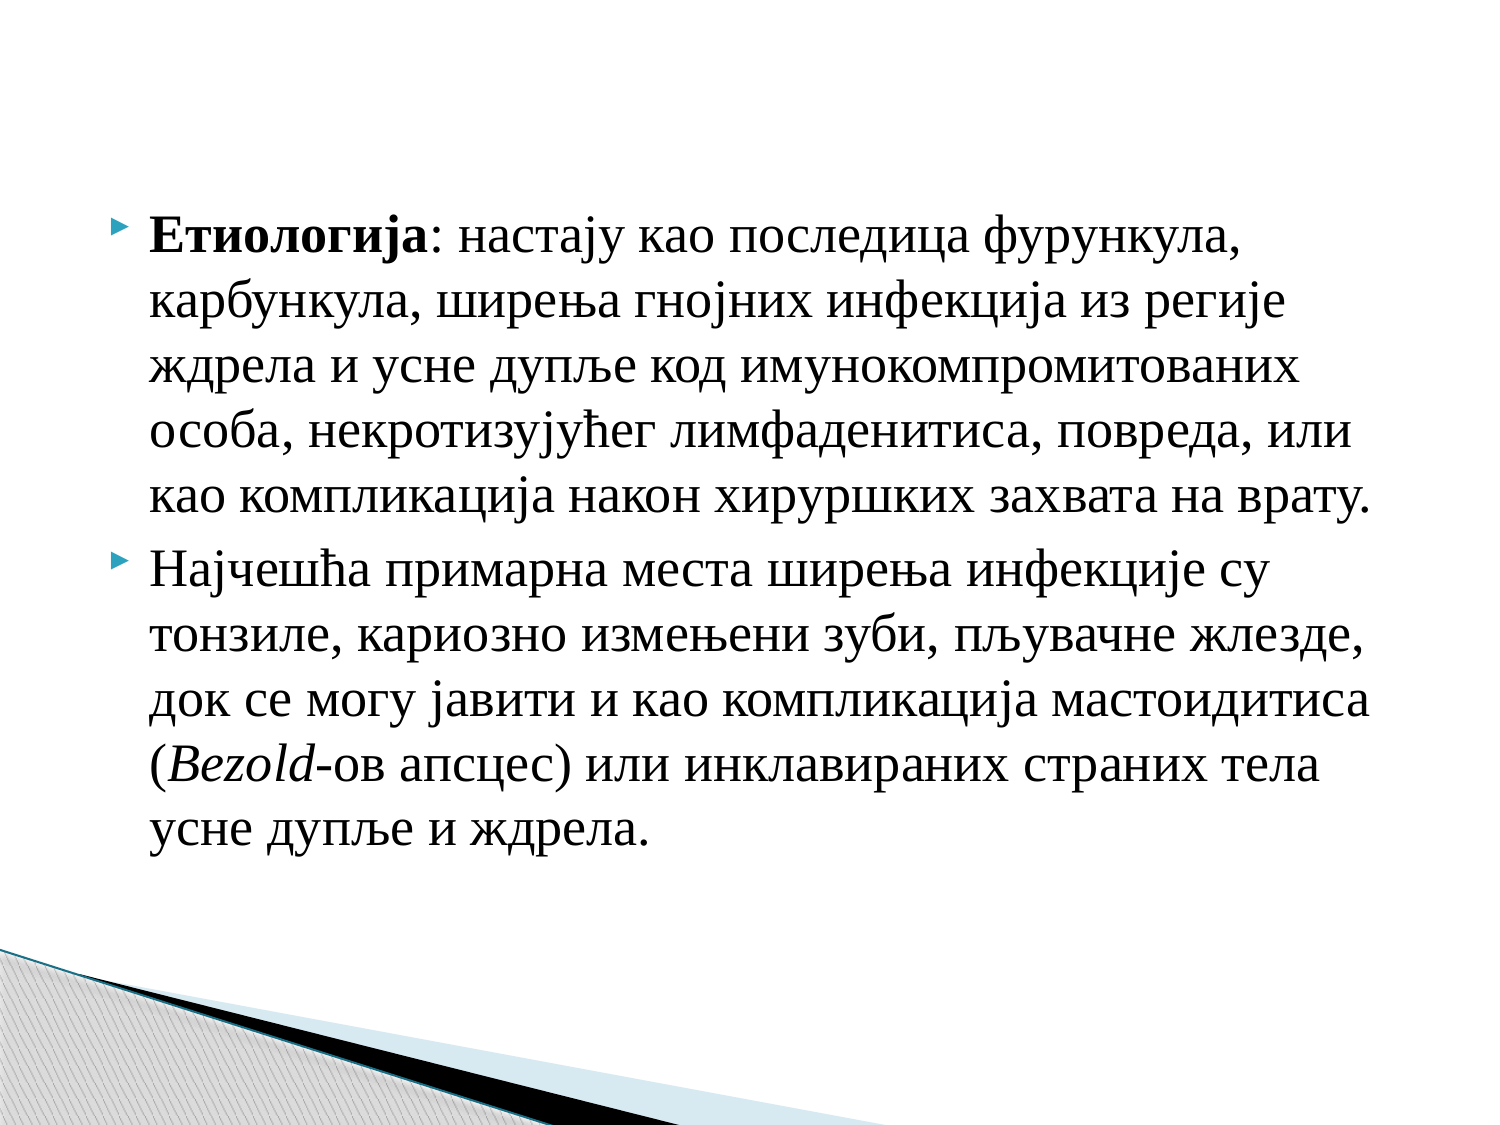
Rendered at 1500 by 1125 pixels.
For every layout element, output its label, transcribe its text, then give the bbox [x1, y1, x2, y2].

list Етиологија: настају као последица фурункула, карбункула, ширења гнојних инфекција из регије ждрела и усне дупље код имунокомпромитованих особа, некротизујућег лимфаденитиса, повреда, или као компликација након хируршких захвата на врату. Најчешћа примарна места ширења инфекције су тонзиле, кариозно измењени зуби, пљувачне жлезде, док се могу јавити и као компликација мастоидитиса (Bezold-ов апсцес) или инклавираних страних тела усне дупље и ждрела. [74, 191, 1426, 934]
